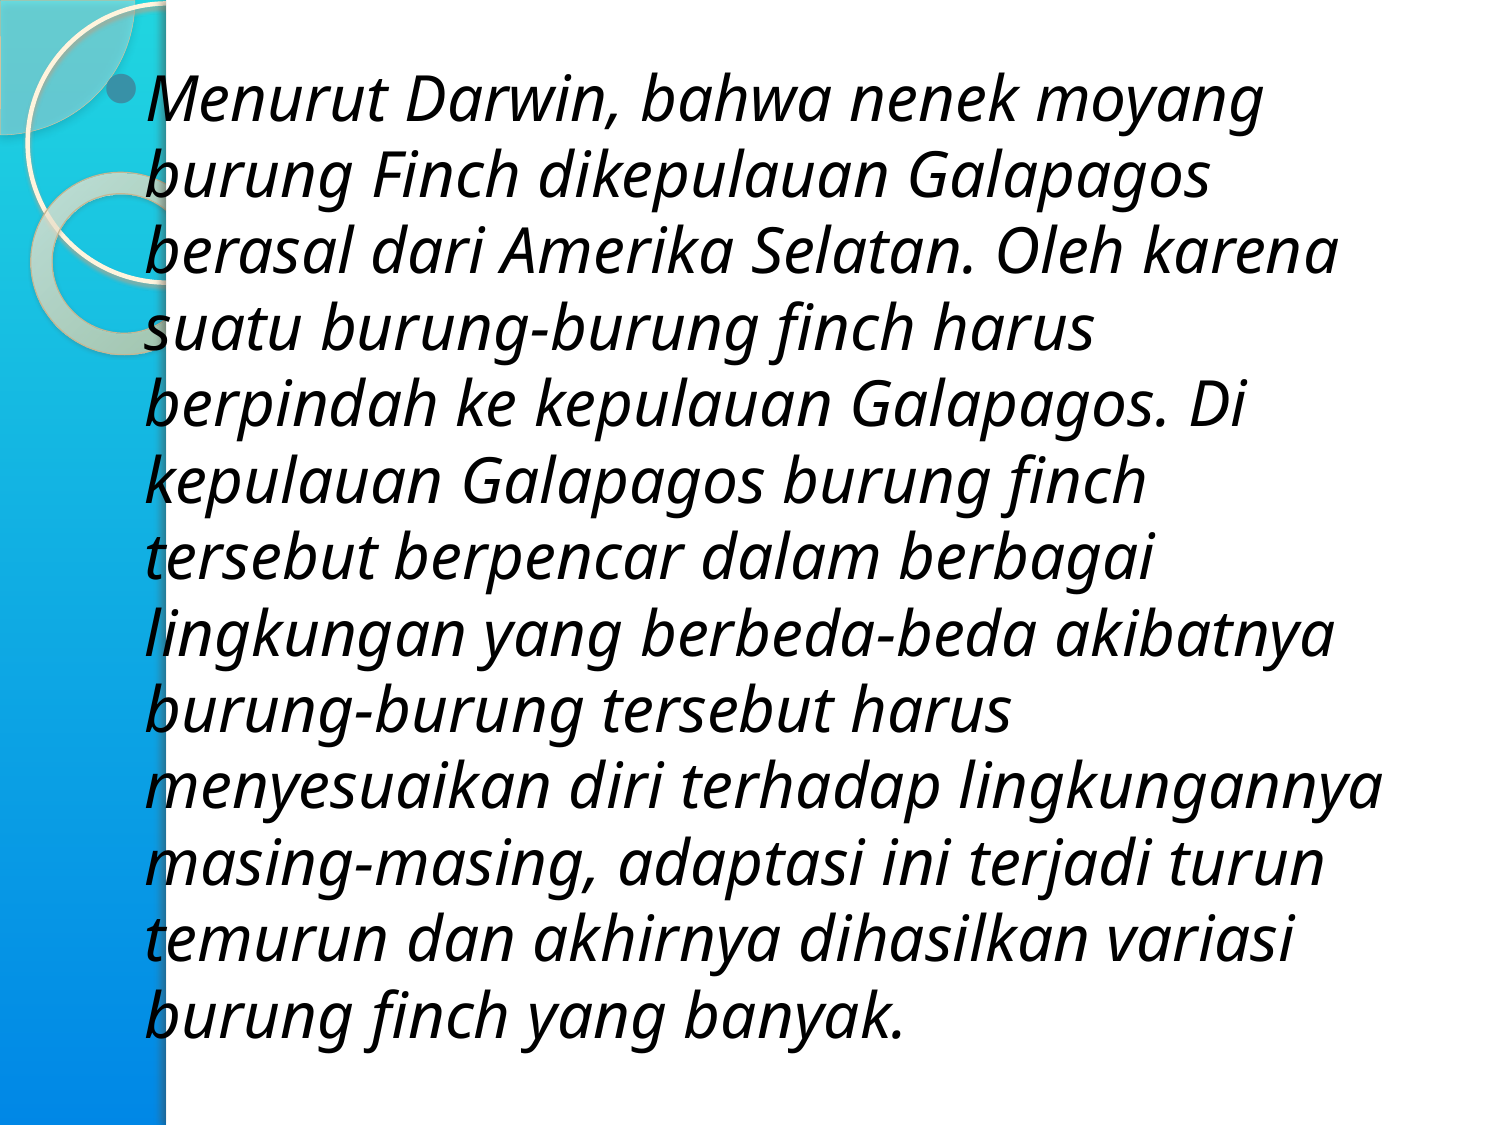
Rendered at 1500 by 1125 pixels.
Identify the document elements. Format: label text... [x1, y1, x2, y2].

list Menurut Darwin, bahwa nenek moyang burung Finch dikepulauan Galapagos berasal dari Amerika Selatan. Oleh karena suatu burung-burung finch harus berpindah ke kepulauan Galapagos. Di kepulauan Galapagos burung finch tersebut berpencar dalam berbagai lingkungan yang berbeda-beda akibatnya burung-burung tersebut harus menyesuaikan diri terhadap lingkungannya masing-masing, adaptasi ini terjadi turun temurun dan akhirnya dihasilkan variasi burung finch yang banyak. [75, 50, 1400, 1062]
